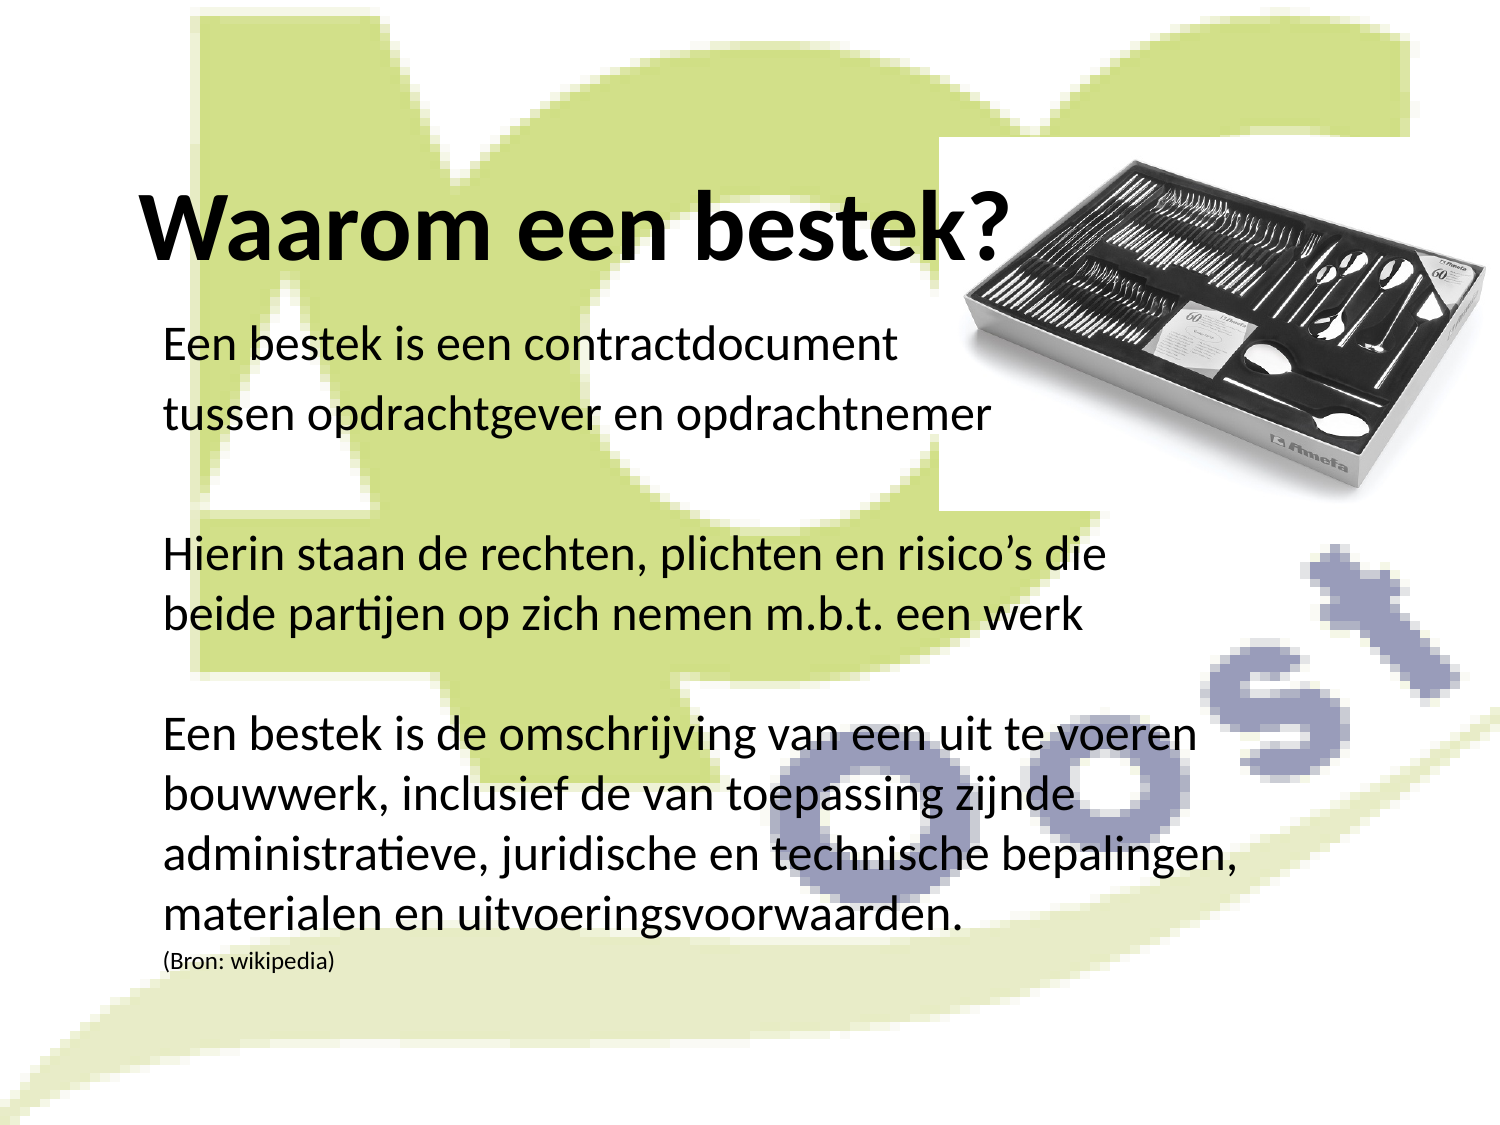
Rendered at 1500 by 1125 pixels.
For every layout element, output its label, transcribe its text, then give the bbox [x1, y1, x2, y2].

text_box Een bestek is een contractdocument tussen opdrachtgever en opdrachtnemer Hierin staan de rechten, plichten en risico’s die beide partijen op zich nemen m.b.t. een werk [147, 302, 1235, 646]
title Waarom een bestek? [123, 137, 937, 303]
text_box [10, 0, 440, 148]
picture [939, 136, 1500, 511]
text_box Een bestek is de omschrijving van een uit te voeren bouwwerk, inclusief de van toepassing zijnde administratieve, juridische en technische bepalingen, materialen en uitvoeringsvoorwaarden. (Bron: wikipedia) [147, 692, 1317, 1024]
